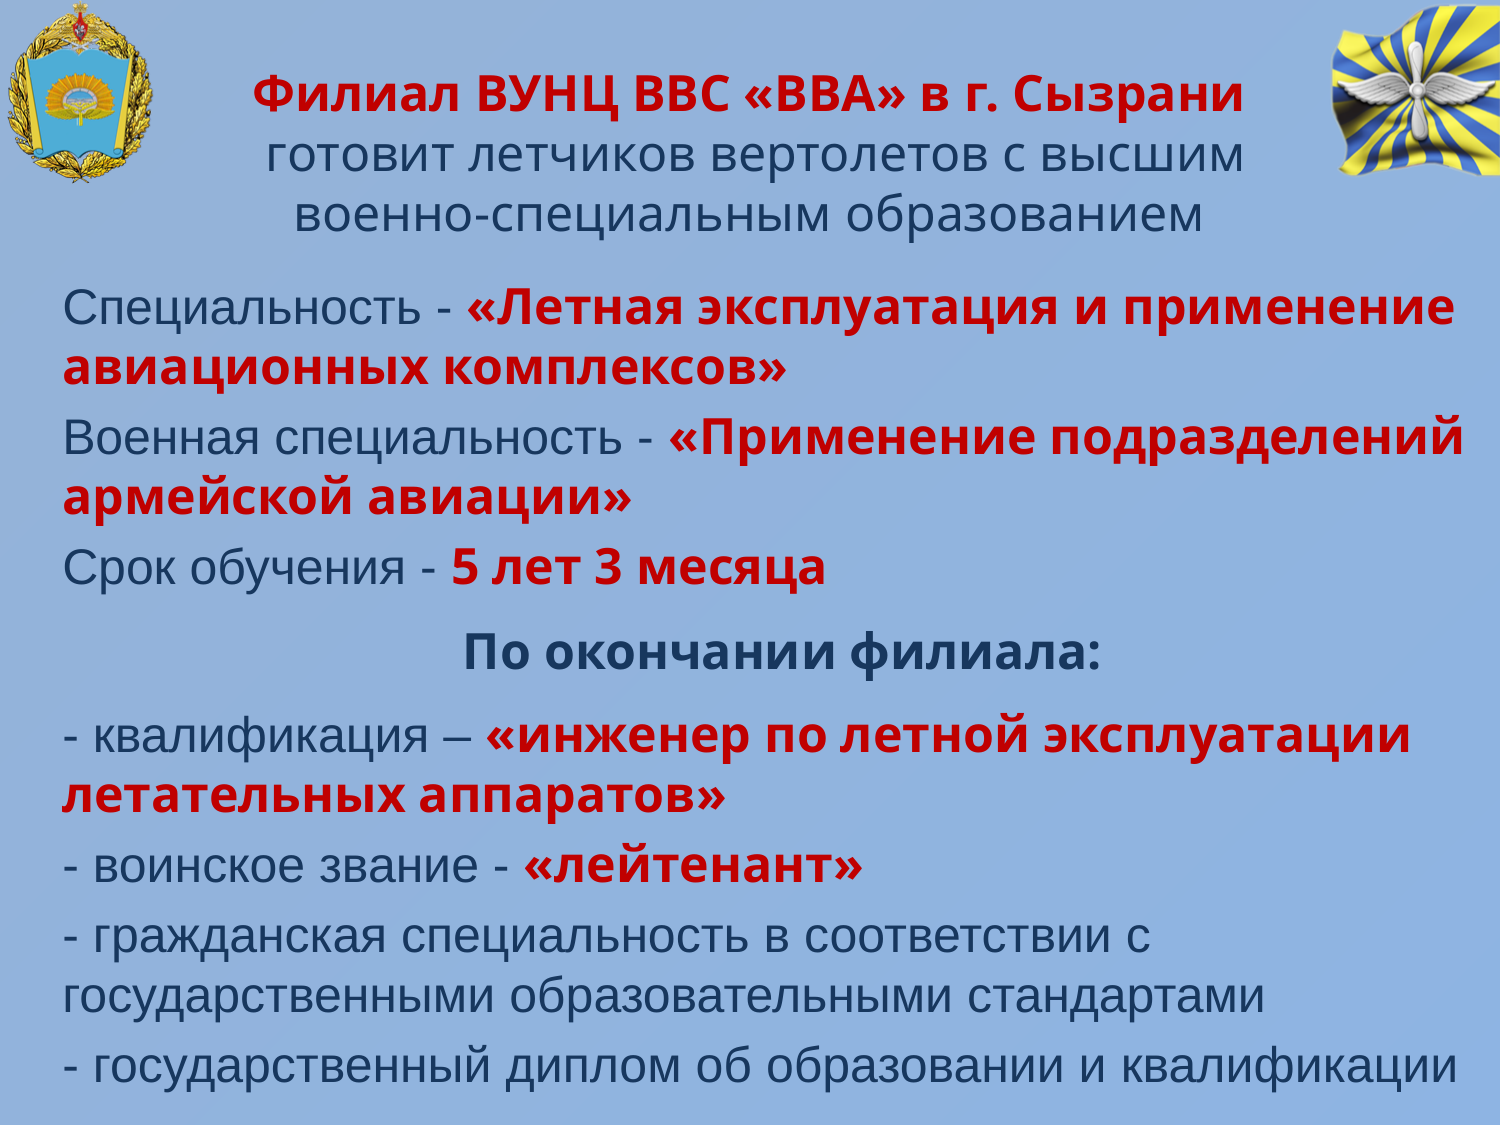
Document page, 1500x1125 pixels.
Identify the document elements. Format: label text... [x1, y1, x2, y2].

subtitle Cпециальность - «Летная эксплуатация и применение авиационных комплексов» Военная специальность - «Применение подразделений армейской авиации» Срок обучения - 5 лет 3 месяца По окончании филиала: - квалификация – «инженер по летной эксплуатации летательных аппаратов» - воинское звание - «лейтенант» - гражданская специальность в соответствии с государственными образовательными стандартами - государственный диплом об образовании и квалификации [47, 267, 1500, 555]
picture [4, 0, 1500, 185]
title Филиал ВУНЦ ВВС «ВВА» в г. Сызрани готовит летчиков вертолетов с высшим военно-специальным образованием [159, 193, 1353, 273]
